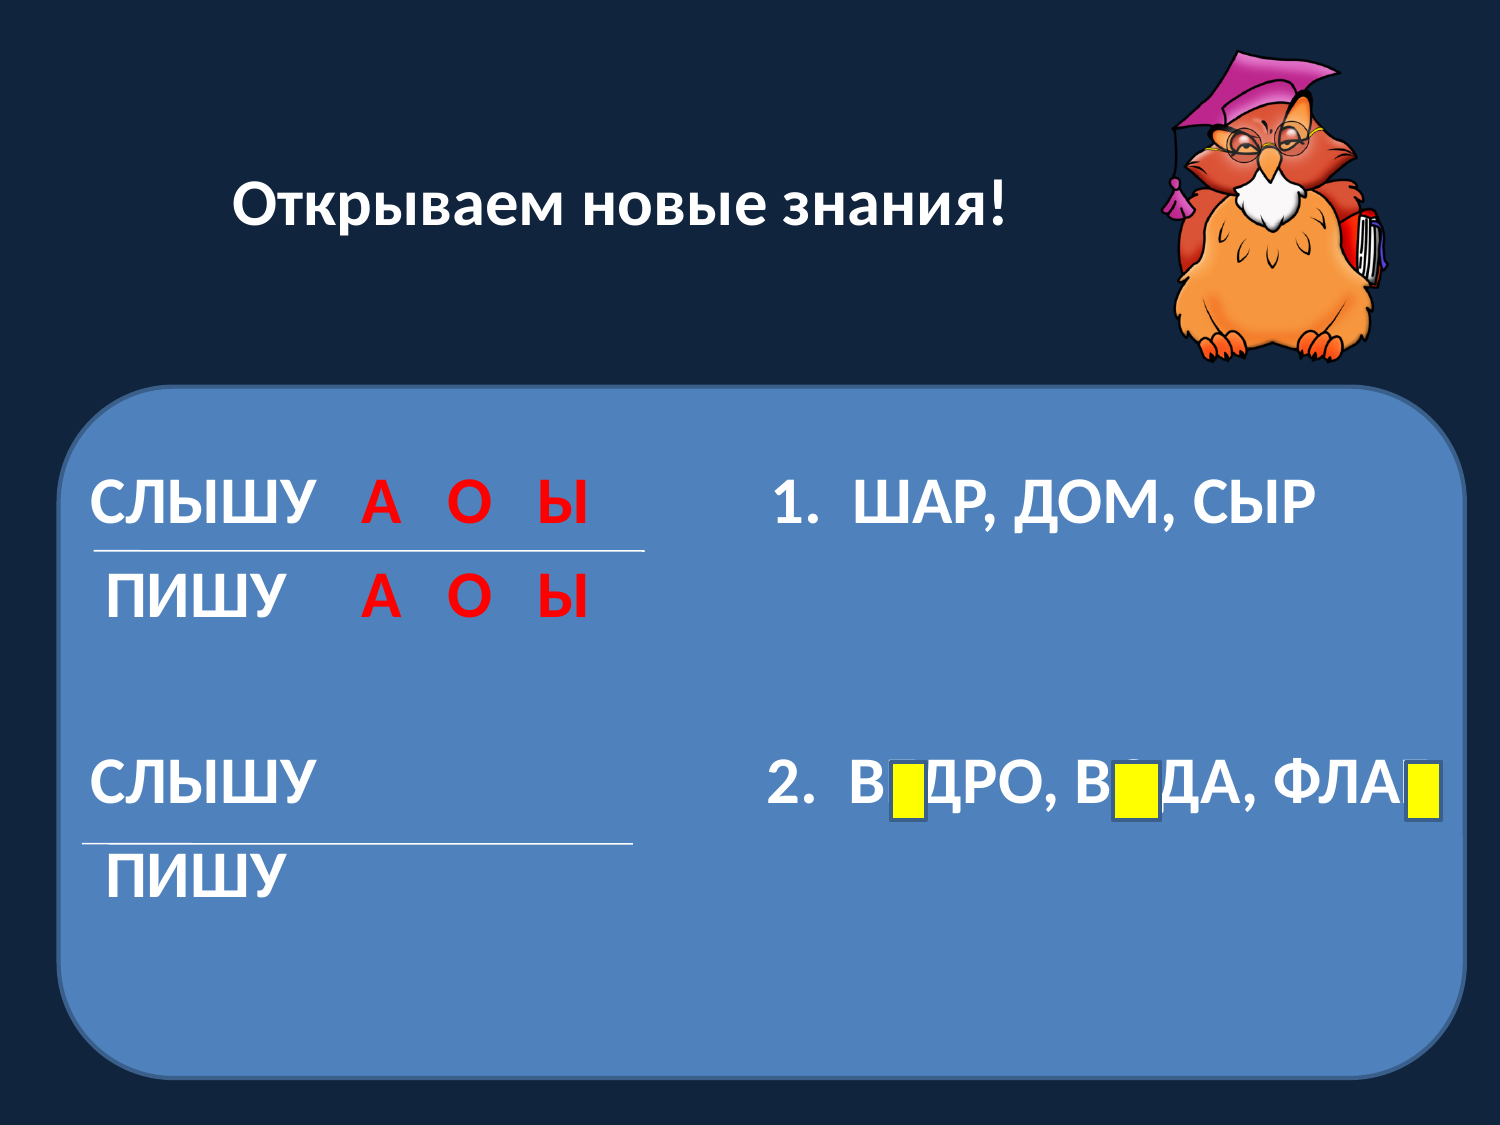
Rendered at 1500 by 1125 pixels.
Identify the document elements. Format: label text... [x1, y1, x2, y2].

text_box [889, 760, 928, 822]
text_box [56, 438, 1460, 1081]
list СЛЫШУ А О Ы 1. ШАР, ДОМ, СЫР ПИШУ А О Ы СЛЫШУ 2. ВЕДРО, ВОДА, ФЛАГ ПИШУ [75, 262, 1465, 1005]
title Открываем новые знания! [117, 105, 1125, 262]
text_box [1111, 760, 1162, 822]
picture [1148, 46, 1403, 365]
text_box [1404, 760, 1443, 822]
